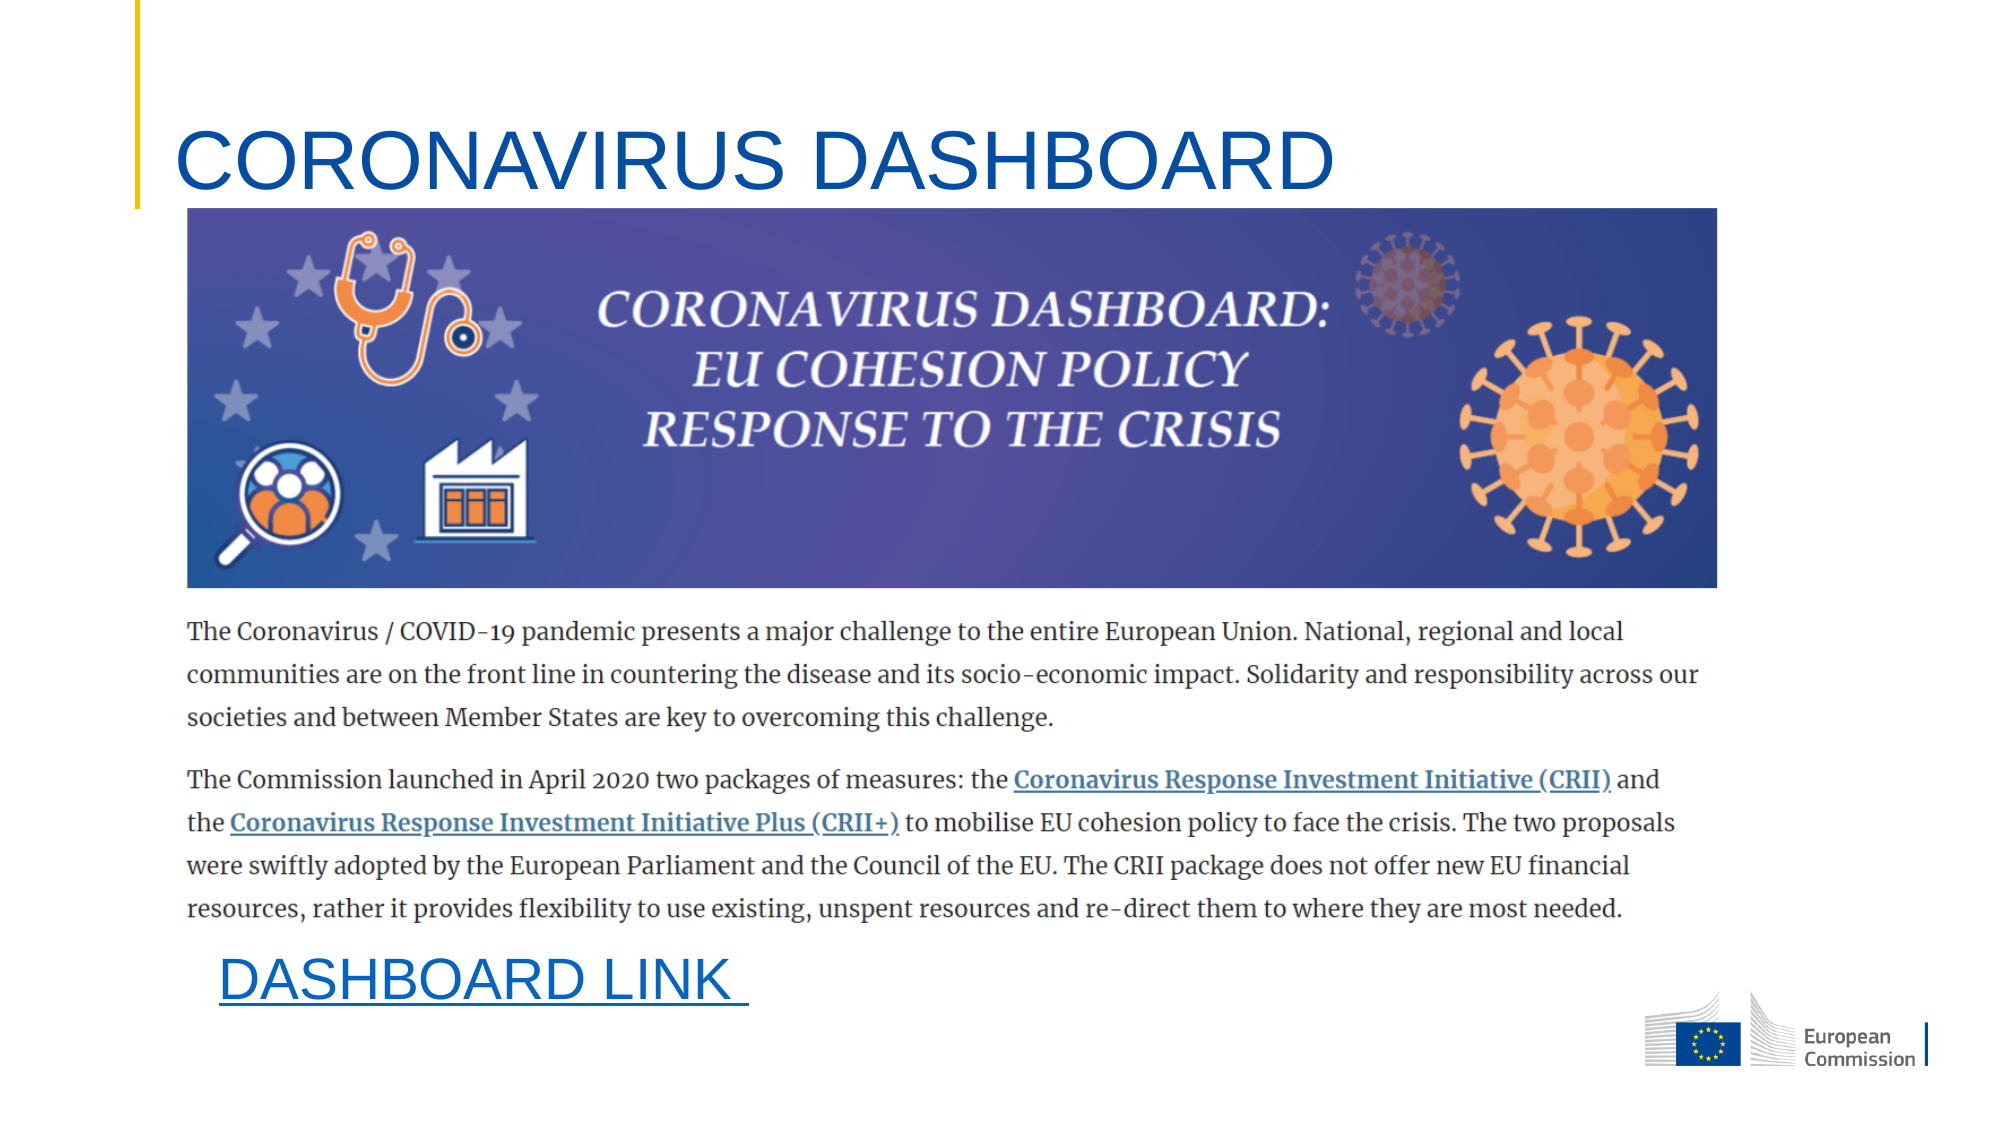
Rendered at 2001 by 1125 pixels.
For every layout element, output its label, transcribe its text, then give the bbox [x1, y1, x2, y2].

picture [1645, 991, 1928, 1066]
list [184, 207, 1724, 949]
title CORONAVIRUS DASHBOARD [159, 79, 1885, 208]
text_box DASHBOARD LINK [203, 949, 764, 1019]
